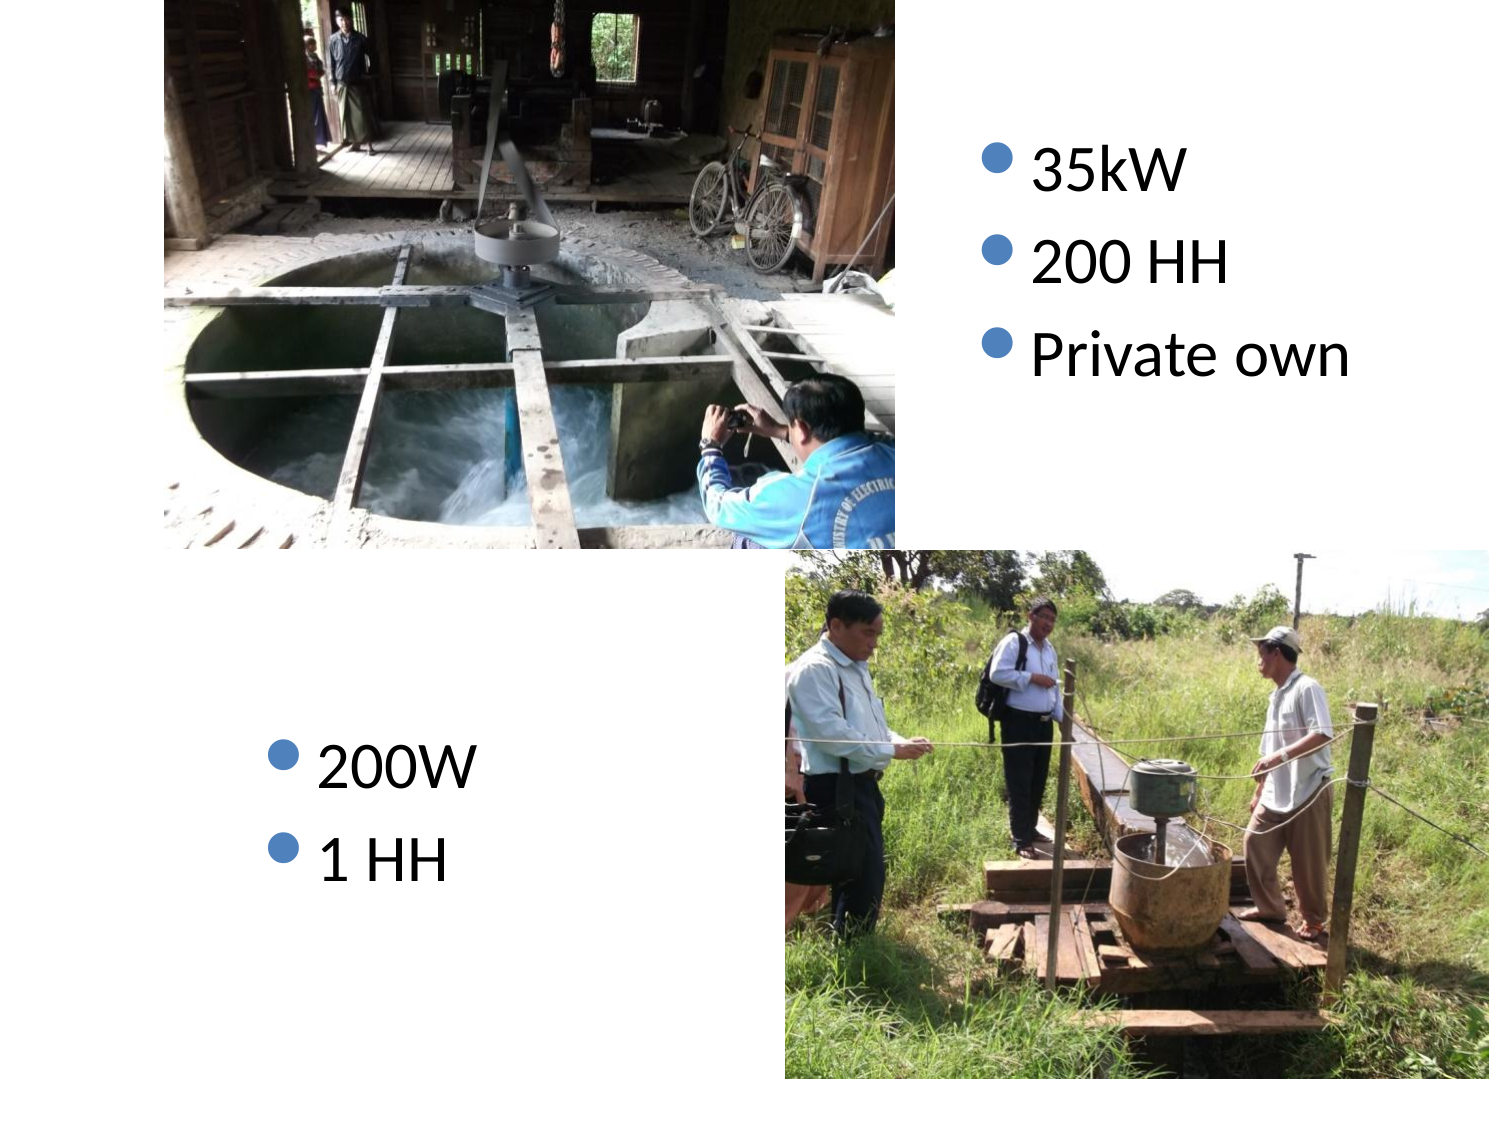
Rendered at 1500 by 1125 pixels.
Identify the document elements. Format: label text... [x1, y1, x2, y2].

text_box 35kW 200 HH Private own [949, 117, 1417, 428]
text_box 200W 1 HH [235, 714, 703, 1025]
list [163, 0, 896, 549]
picture [784, 550, 1489, 1079]
